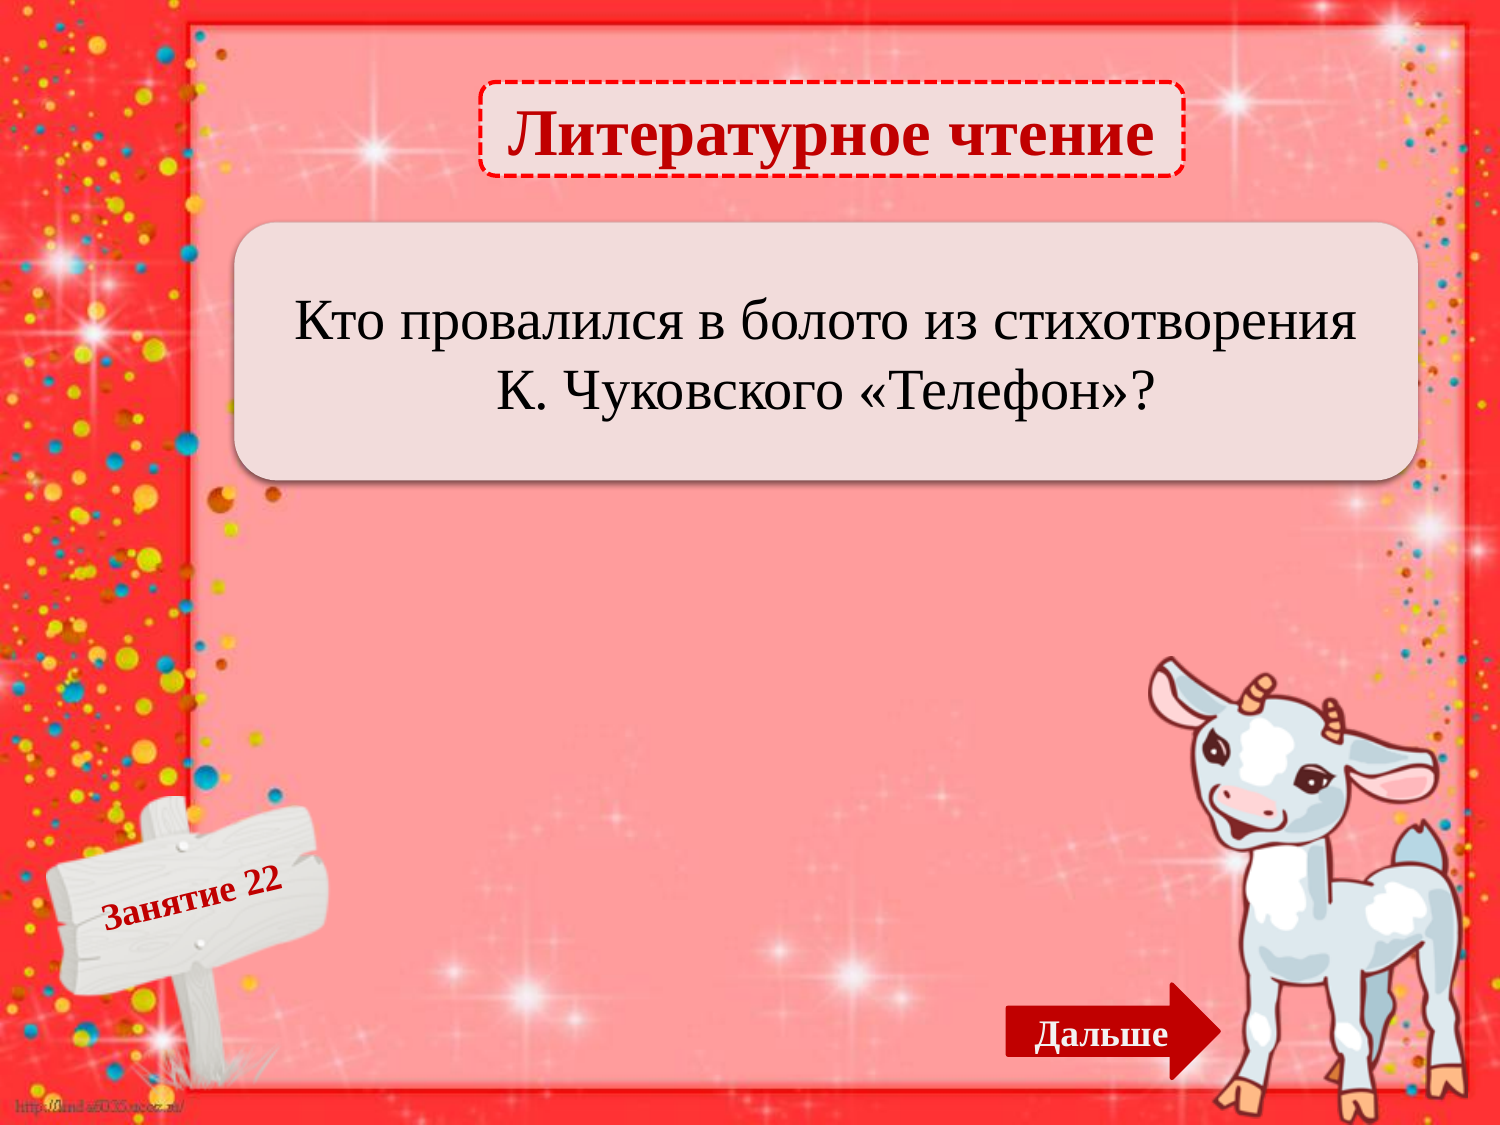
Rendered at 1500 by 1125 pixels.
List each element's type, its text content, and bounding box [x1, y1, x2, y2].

picture [0, 0, 1500, 1125]
text_box Дальше [1005, 982, 1221, 1081]
text_box [232, 220, 1421, 483]
text_box Литературное чтение [478, 79, 1186, 178]
